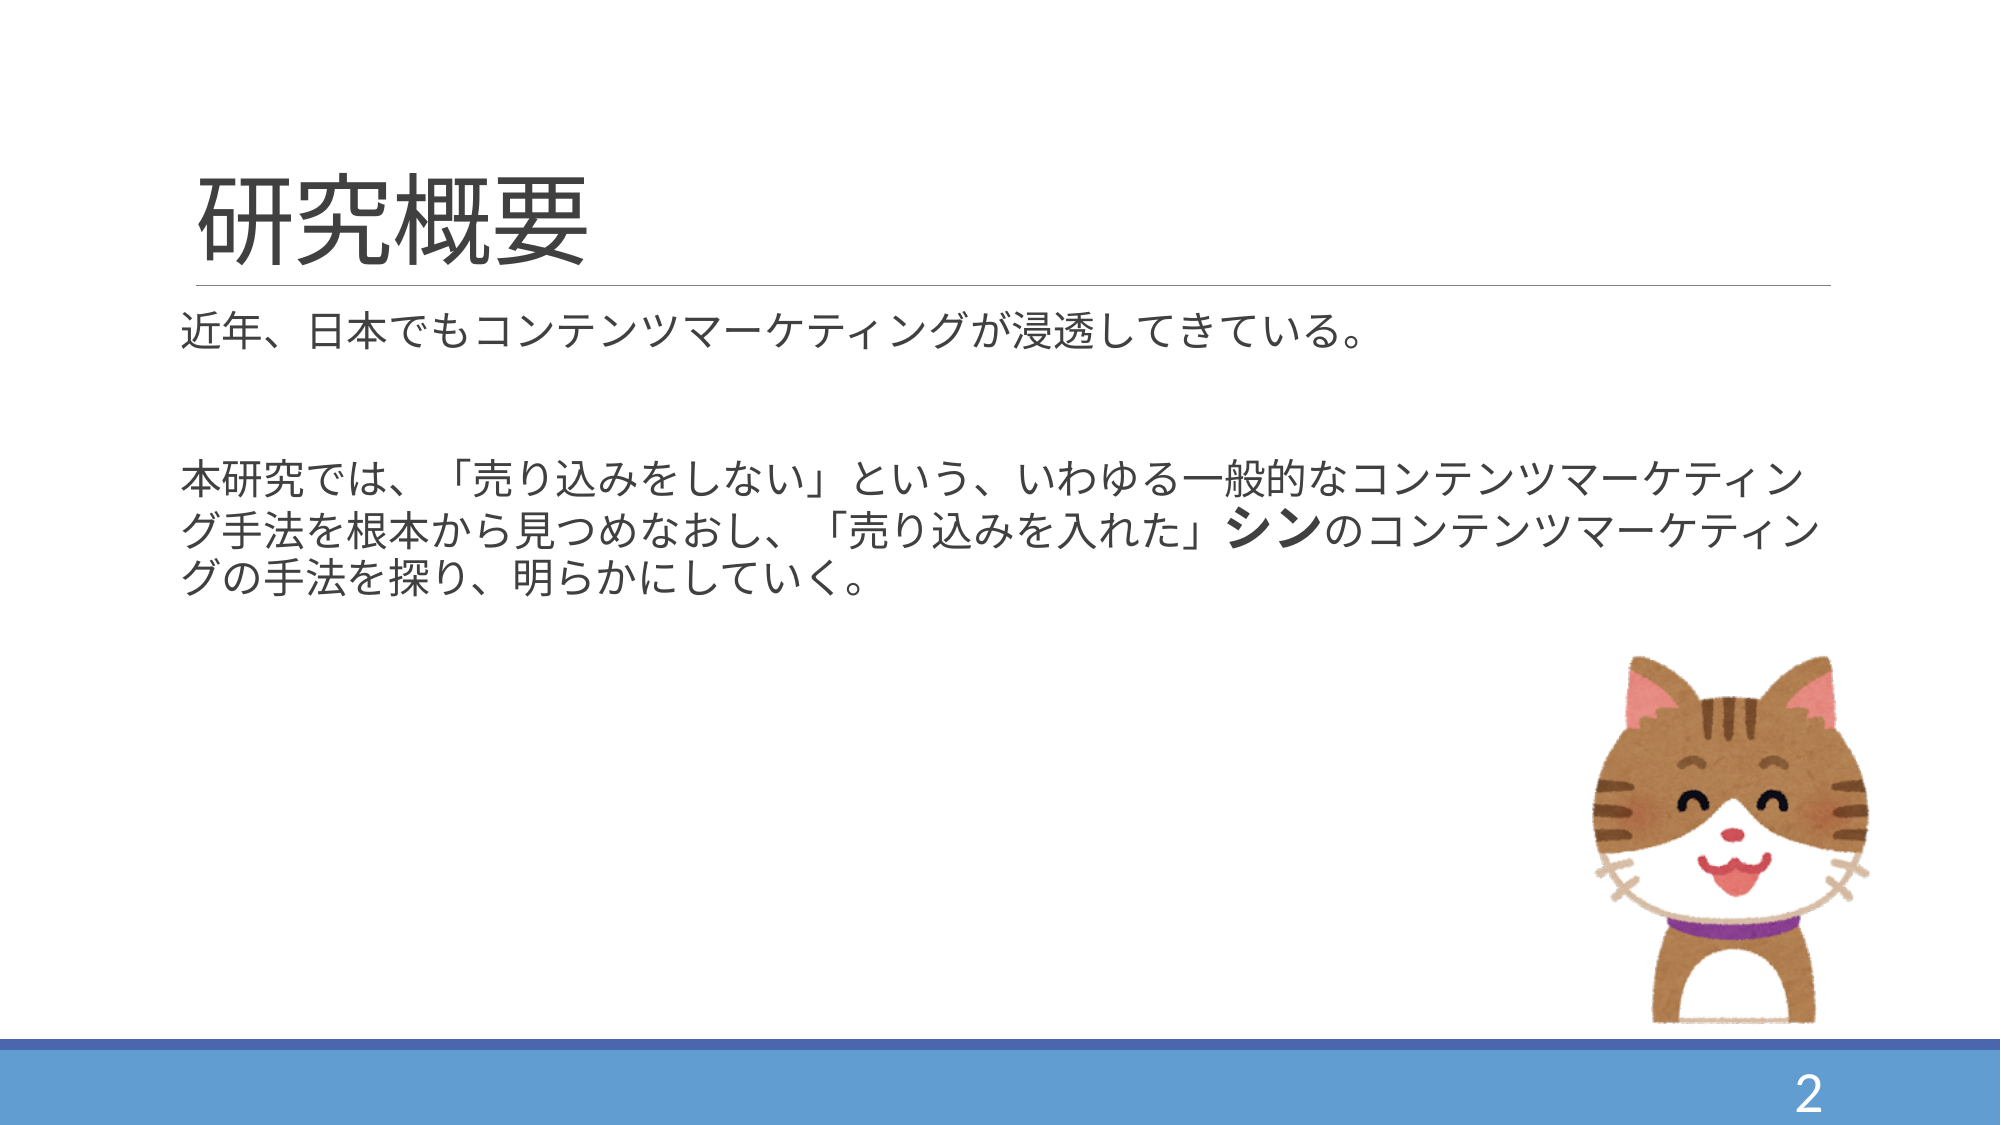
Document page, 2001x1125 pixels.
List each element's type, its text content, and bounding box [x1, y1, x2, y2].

slide_number 2 [1624, 1059, 1840, 1120]
title 研究概要 [180, 47, 1830, 285]
list 近年、日本でもコンテンツマーケティングが浸透してきている。 本研究では、「売り込みをしない」という、いわゆる一般的なコンテンツマーケティング手法を根本から見つめなおし、「売り込みを入れた」シンのコンテンツマーケティングの手法を探り、明らかにしていく。 [180, 302, 1830, 963]
picture [1578, 632, 1885, 1036]
